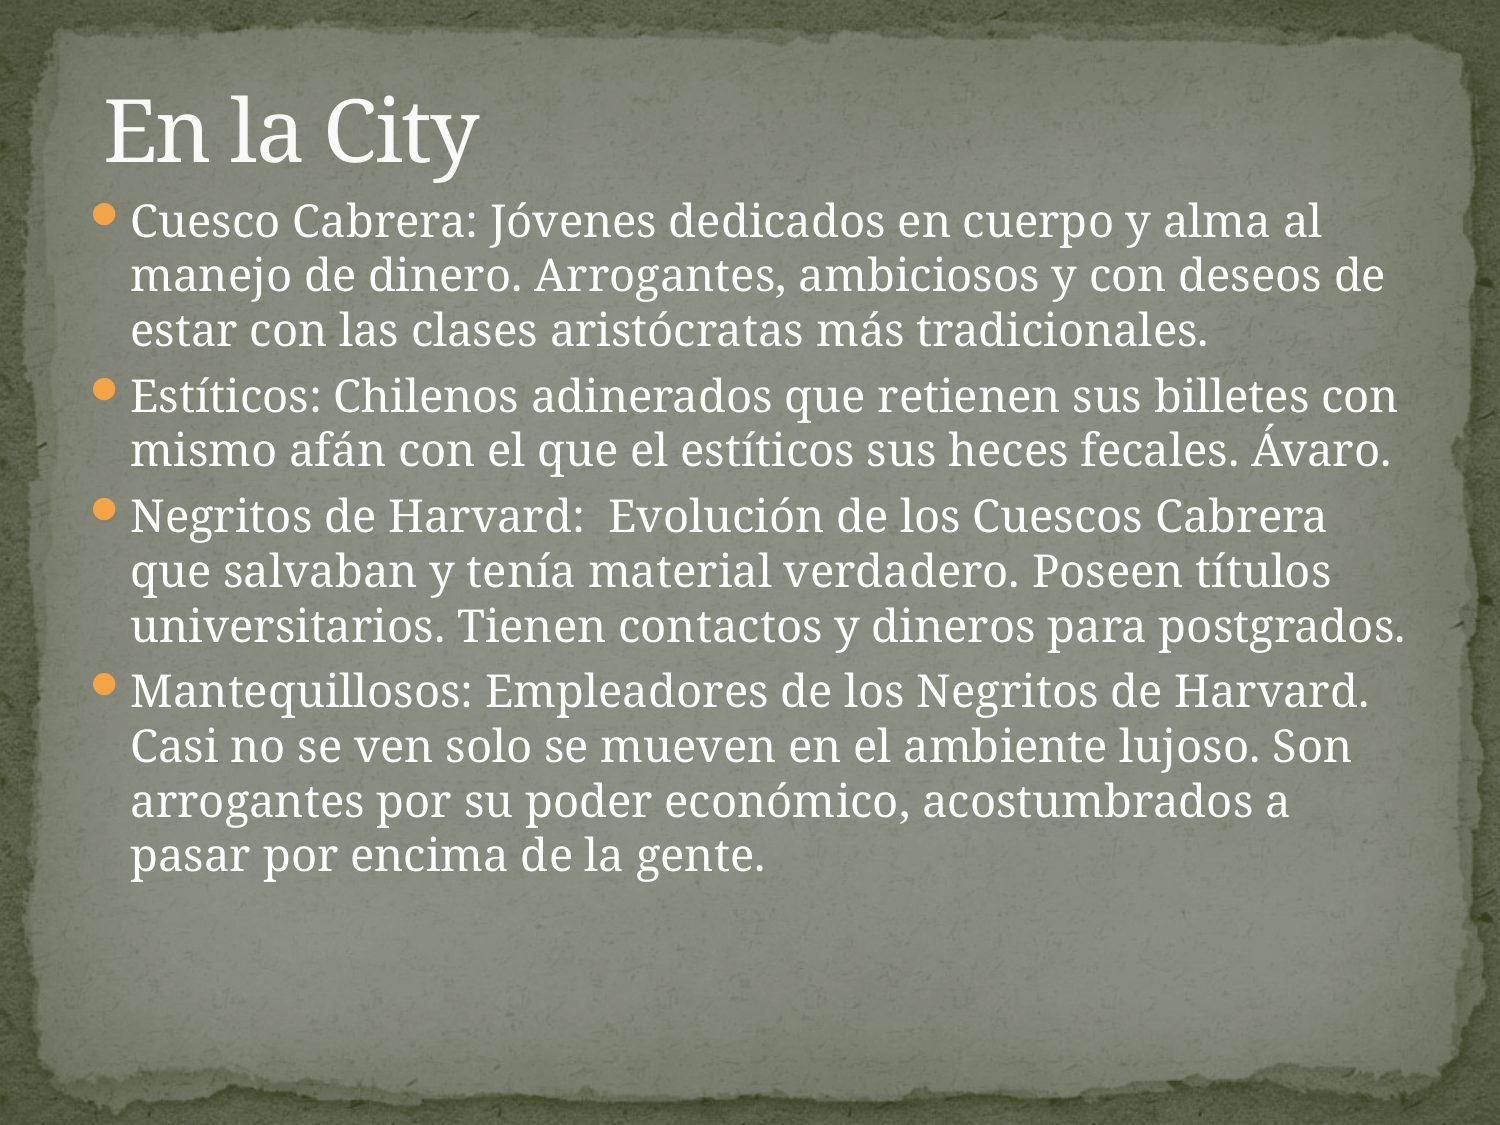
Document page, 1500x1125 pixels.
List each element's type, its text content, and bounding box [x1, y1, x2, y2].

list Cuesco Cabrera: Jóvenes dedicados en cuerpo y alma al manejo de dinero. Arrogantes, ambiciosos y con deseos de estar con las clases aristócratas más tradicionales. Estíticos: Chilenos adinerados que retienen sus billetes con mismo afán con el que el estíticos sus heces fecales. Ávaro. Negritos de Harvard: Evolución de los Cuescos Cabrera que salvaban y tenía material verdadero. Poseen títulos universitarios. Tienen contactos y dineros para postgrados. Mantequillosos: Empleadores de los Negritos de Harvard. Casi no se ven solo se mueven en el ambiente lujoso. Son arrogantes por su poder económico, acostumbrados a pasar por encima de la gente. [75, 184, 1425, 1005]
title En la City [88, 0, 1439, 188]
